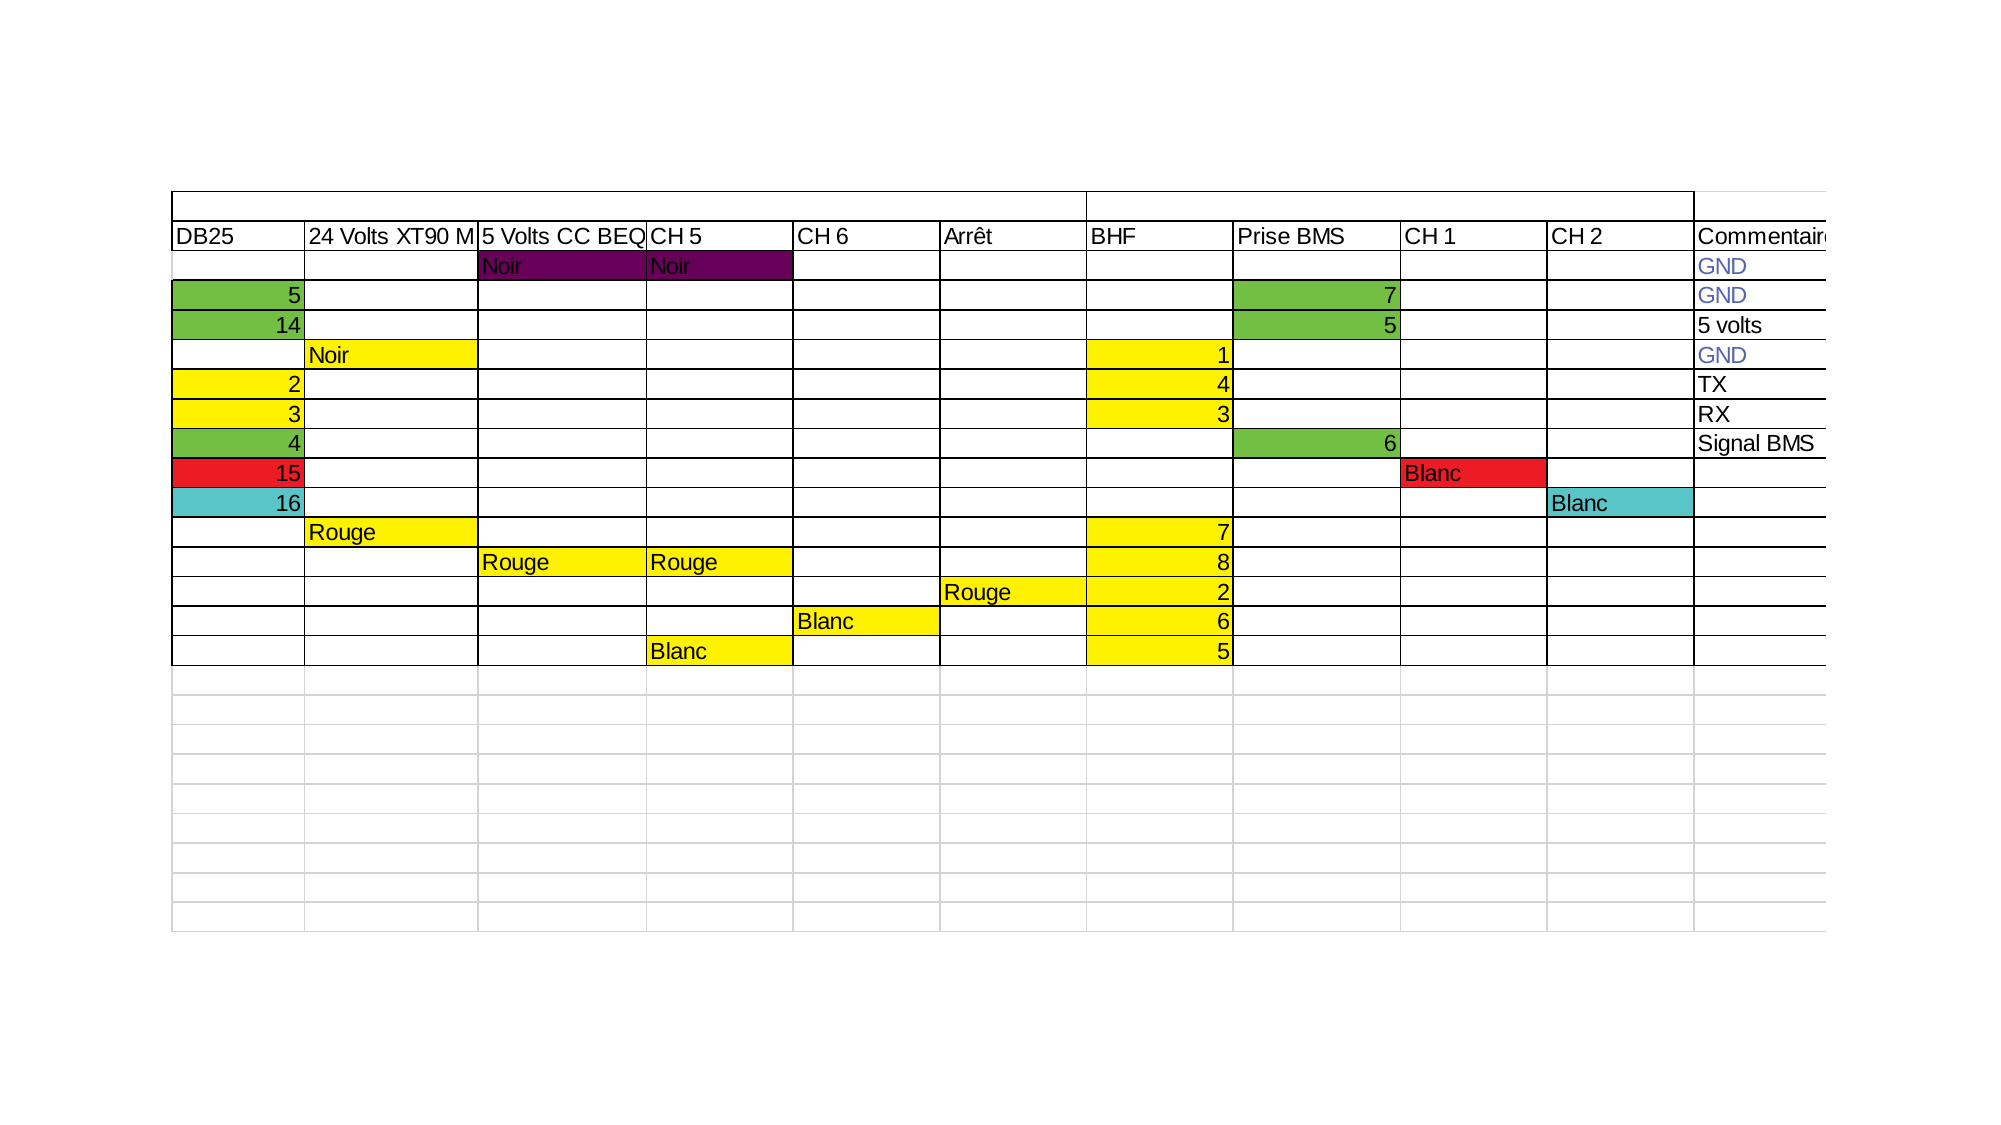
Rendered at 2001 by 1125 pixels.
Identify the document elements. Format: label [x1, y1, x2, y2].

text_box [170, 190, 1829, 935]
